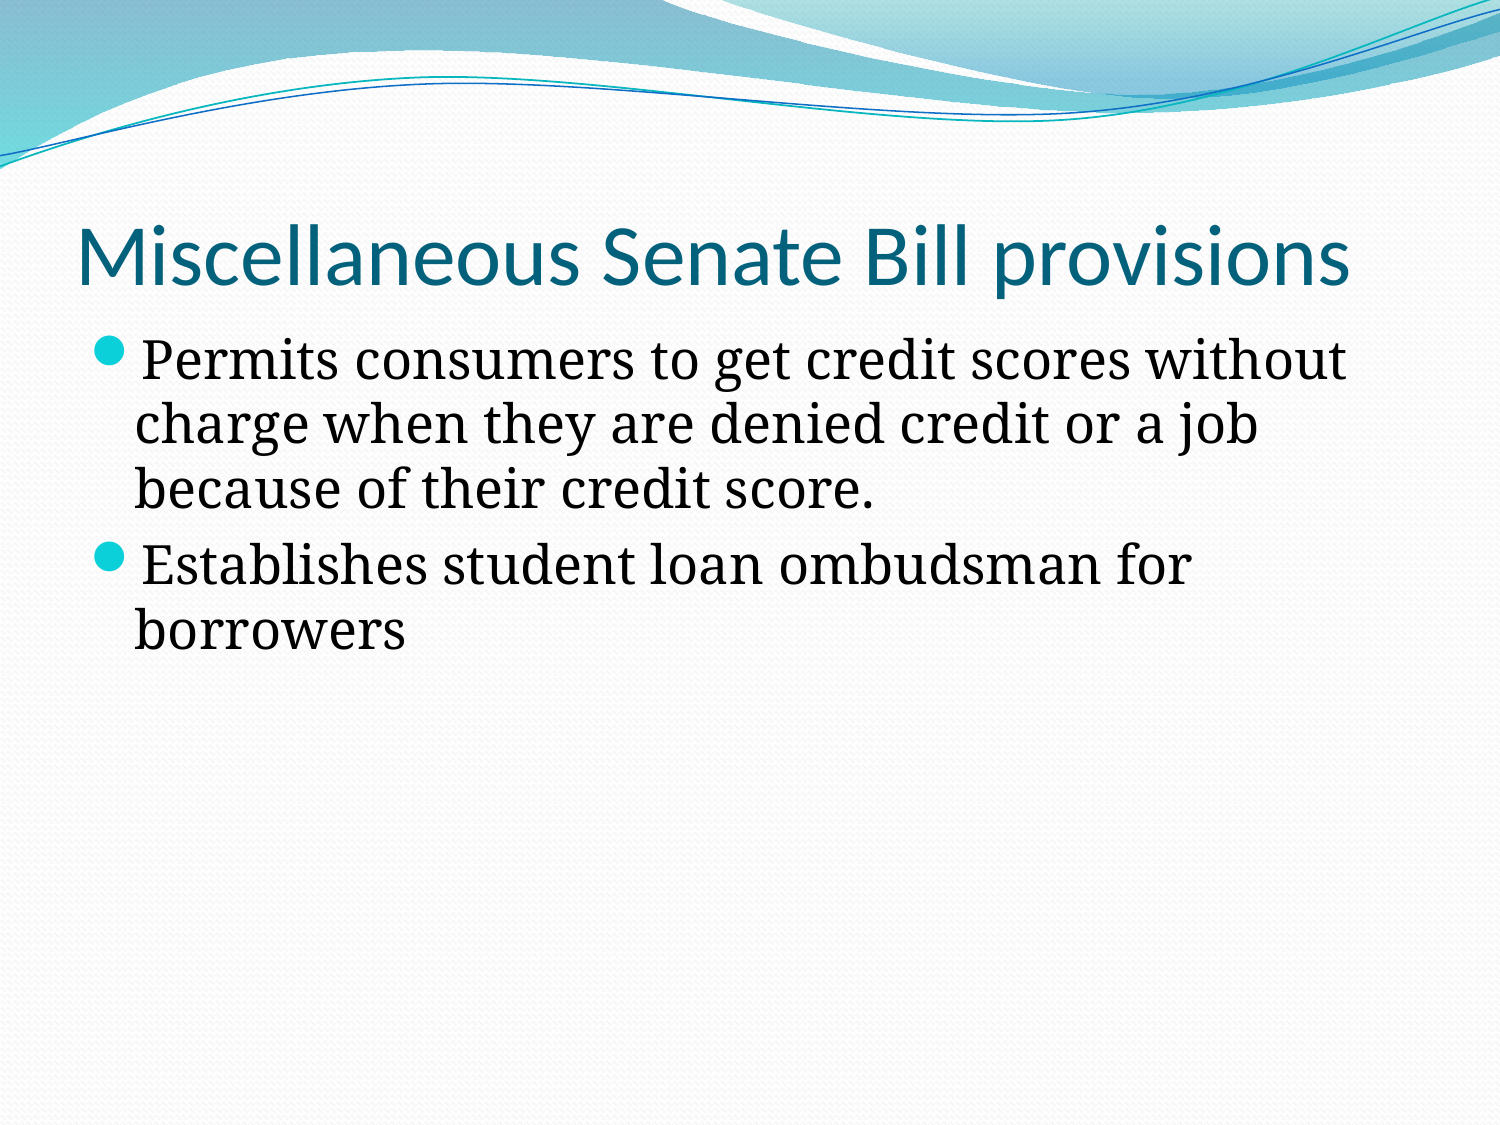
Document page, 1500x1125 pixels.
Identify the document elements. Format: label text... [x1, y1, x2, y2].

list Permits consumers to get credit scores without charge when they are denied credit or a job because of their credit score. Establishes student loan ombudsman for borrowers [74, 317, 1426, 1038]
title Miscellaneous Senate Bill provisions [74, 115, 1426, 304]
